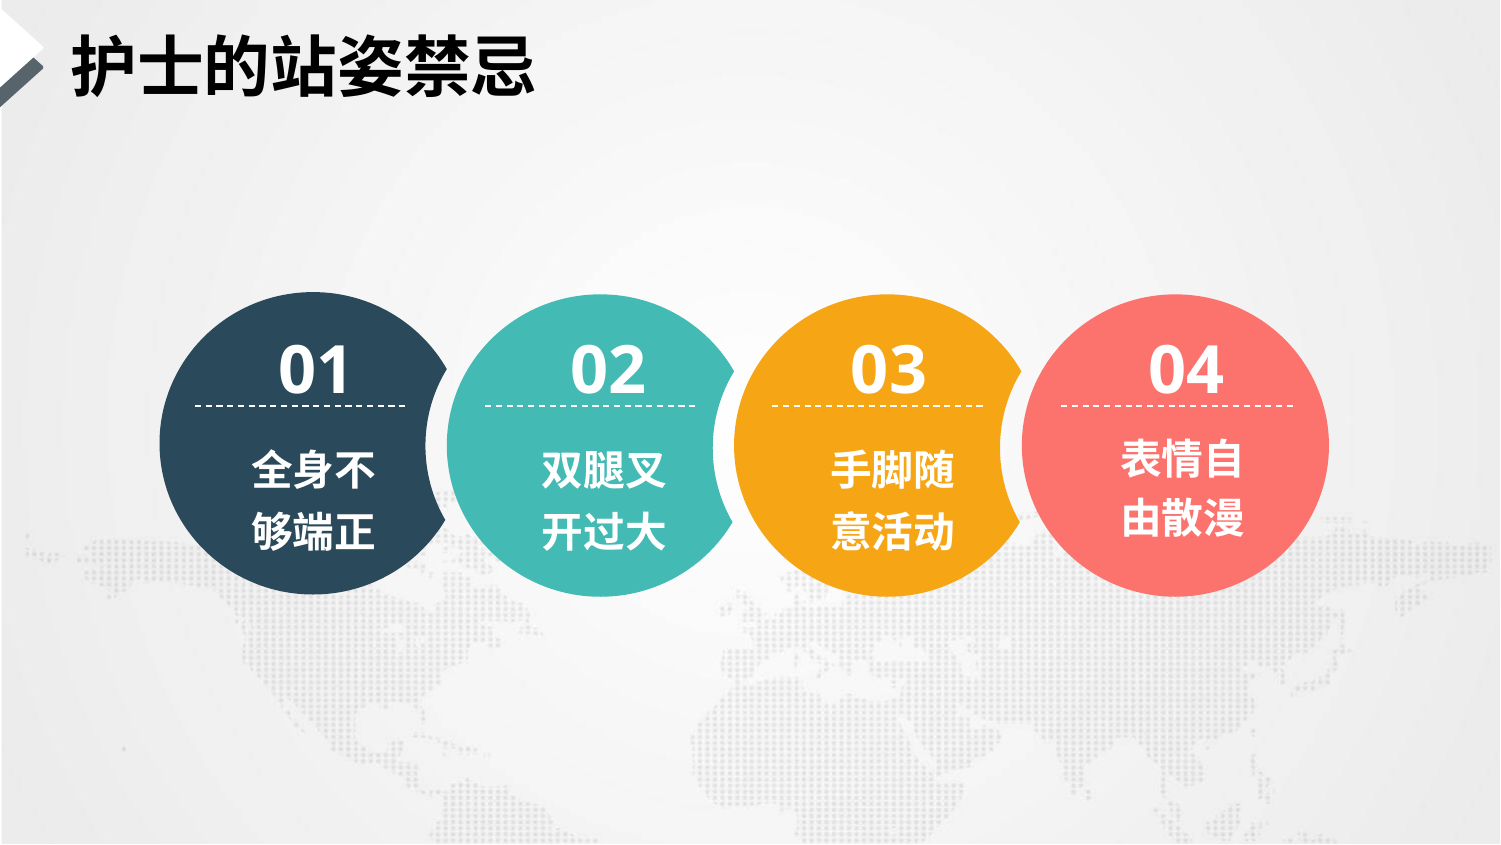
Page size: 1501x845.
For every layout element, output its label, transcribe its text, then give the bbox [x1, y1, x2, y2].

text_box 表情自 由散漫 [1039, 425, 1327, 549]
text_box [0, 7, 44, 88]
text_box [1023, 294, 1329, 515]
picture [1, 0, 1501, 844]
text_box [448, 294, 735, 510]
text_box 双腿叉 开过大 [461, 423, 748, 564]
text_box [735, 294, 1022, 511]
text_box [0, 58, 44, 108]
text_box 04 [1133, 319, 1240, 405]
text_box 手脚随 意活动 [749, 423, 1037, 564]
text_box [220, 564, 406, 595]
text_box [159, 292, 447, 499]
text_box 护士的站姿禁忌 [59, 19, 656, 111]
text_box 01 [263, 319, 370, 405]
text_box 全身不 够端正 [170, 423, 457, 564]
text_box [1063, 549, 1288, 597]
text_box 02 [555, 319, 662, 405]
text_box 03 [836, 319, 943, 405]
text_box [792, 564, 983, 597]
text_box [504, 564, 696, 597]
